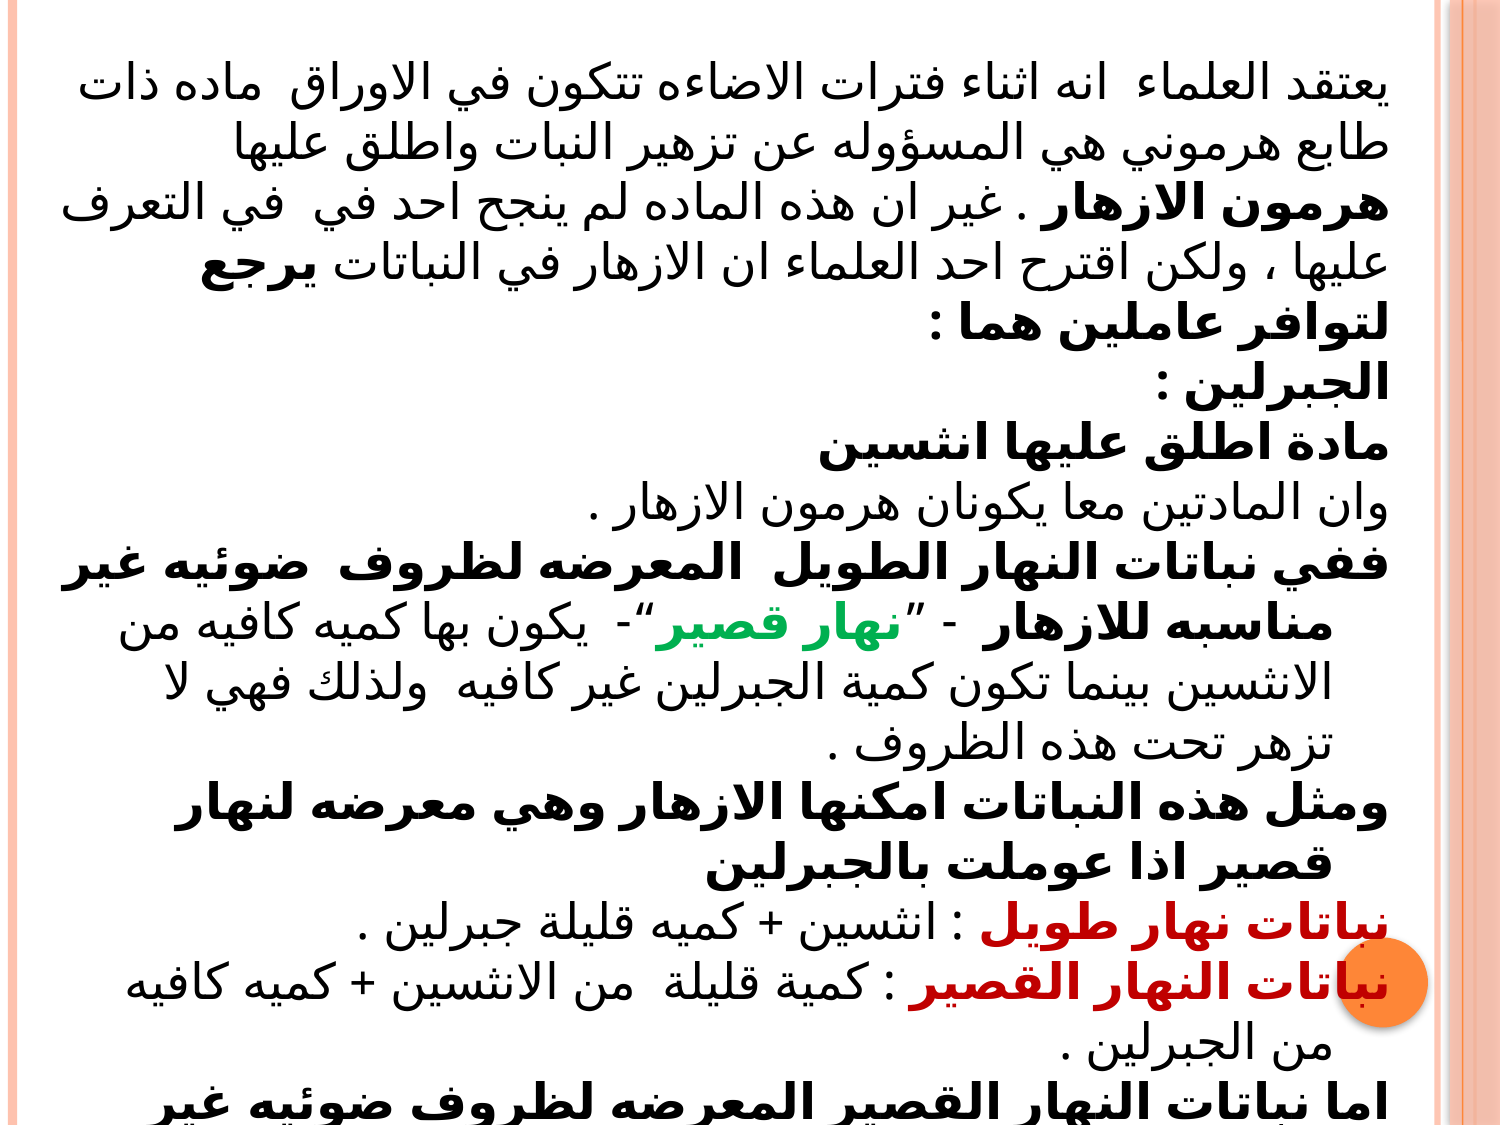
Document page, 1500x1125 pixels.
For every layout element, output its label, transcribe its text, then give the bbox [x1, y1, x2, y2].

text_box يعتقد العلماء انه اثناء فترات الاضاءه تتكون في الاوراق ماده ذات طابع هرموني هي المسؤوله عن تزهير النبات واطلق عليها هرمون الازهار . غير ان هذه الماده لم ينجح احد في في التعرف عليها ، ولكن اقترح احد العلماء ان الازهار في النباتات يرجع لتوافر عاملين هما : الجبرلين : مادة اطلق عليها انثسين وان المادتين معا يكونان هرمون الازهار . ففي نباتات النهار الطويل المعرضه لظروف ضوئيه غير مناسبه للازهار - ”نهار قصير“- يكون بها كميه كافيه من الانثسين بينما تكون كمية الجبرلين غير كافيه ولذلك فهي لا تزهر تحت هذه الظروف . ومثل هذه النباتات امكنها الازهار وهي معرضه لنهار قصير اذا عوملت بالجبرلين نباتات نهار طويل : انثسين + كميه قليلة جبرلين . نباتات النهار القصير : كمية قليلة من الانثسين + كميه كافيه من الجبرلين . اما نباتات النهار القصير المعرضه لظروف ضوئيه غير مناسبه للازهار – نهار طويل – فانها تحتوي على كميه مناسبه من الجبرلين بينما تكون كمية الانثسين غير كافيه ولهذا فهي لاتزهر تحت هذه الظروف حتى لو عوملت بالجبرلين . [41, 42, 1407, 1125]
